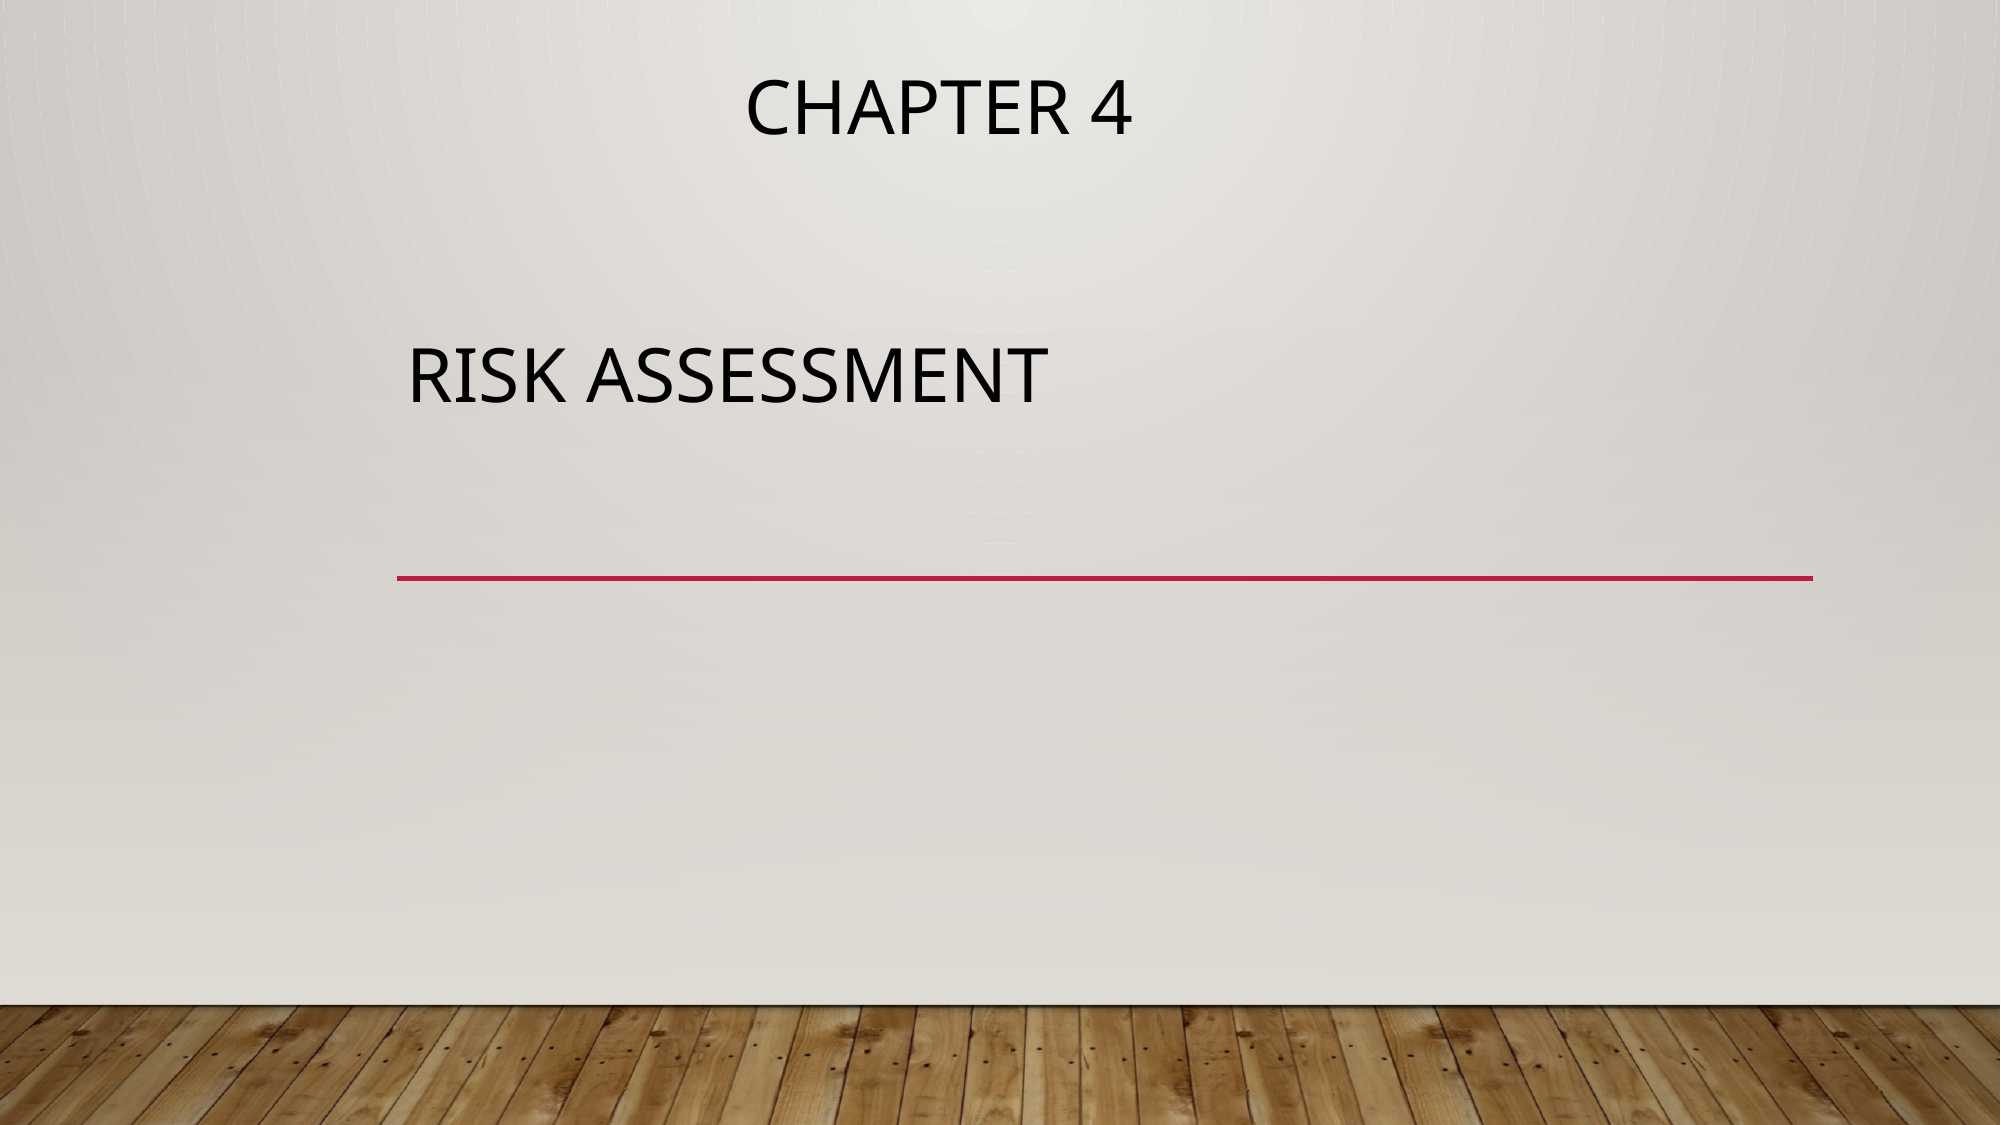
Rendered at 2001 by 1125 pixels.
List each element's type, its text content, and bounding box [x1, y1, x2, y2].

text_box Chapter 4 [729, 54, 1271, 156]
text_box RISK ASSESSMENT [391, 259, 1650, 419]
picture [0, 1005, 2000, 1125]
